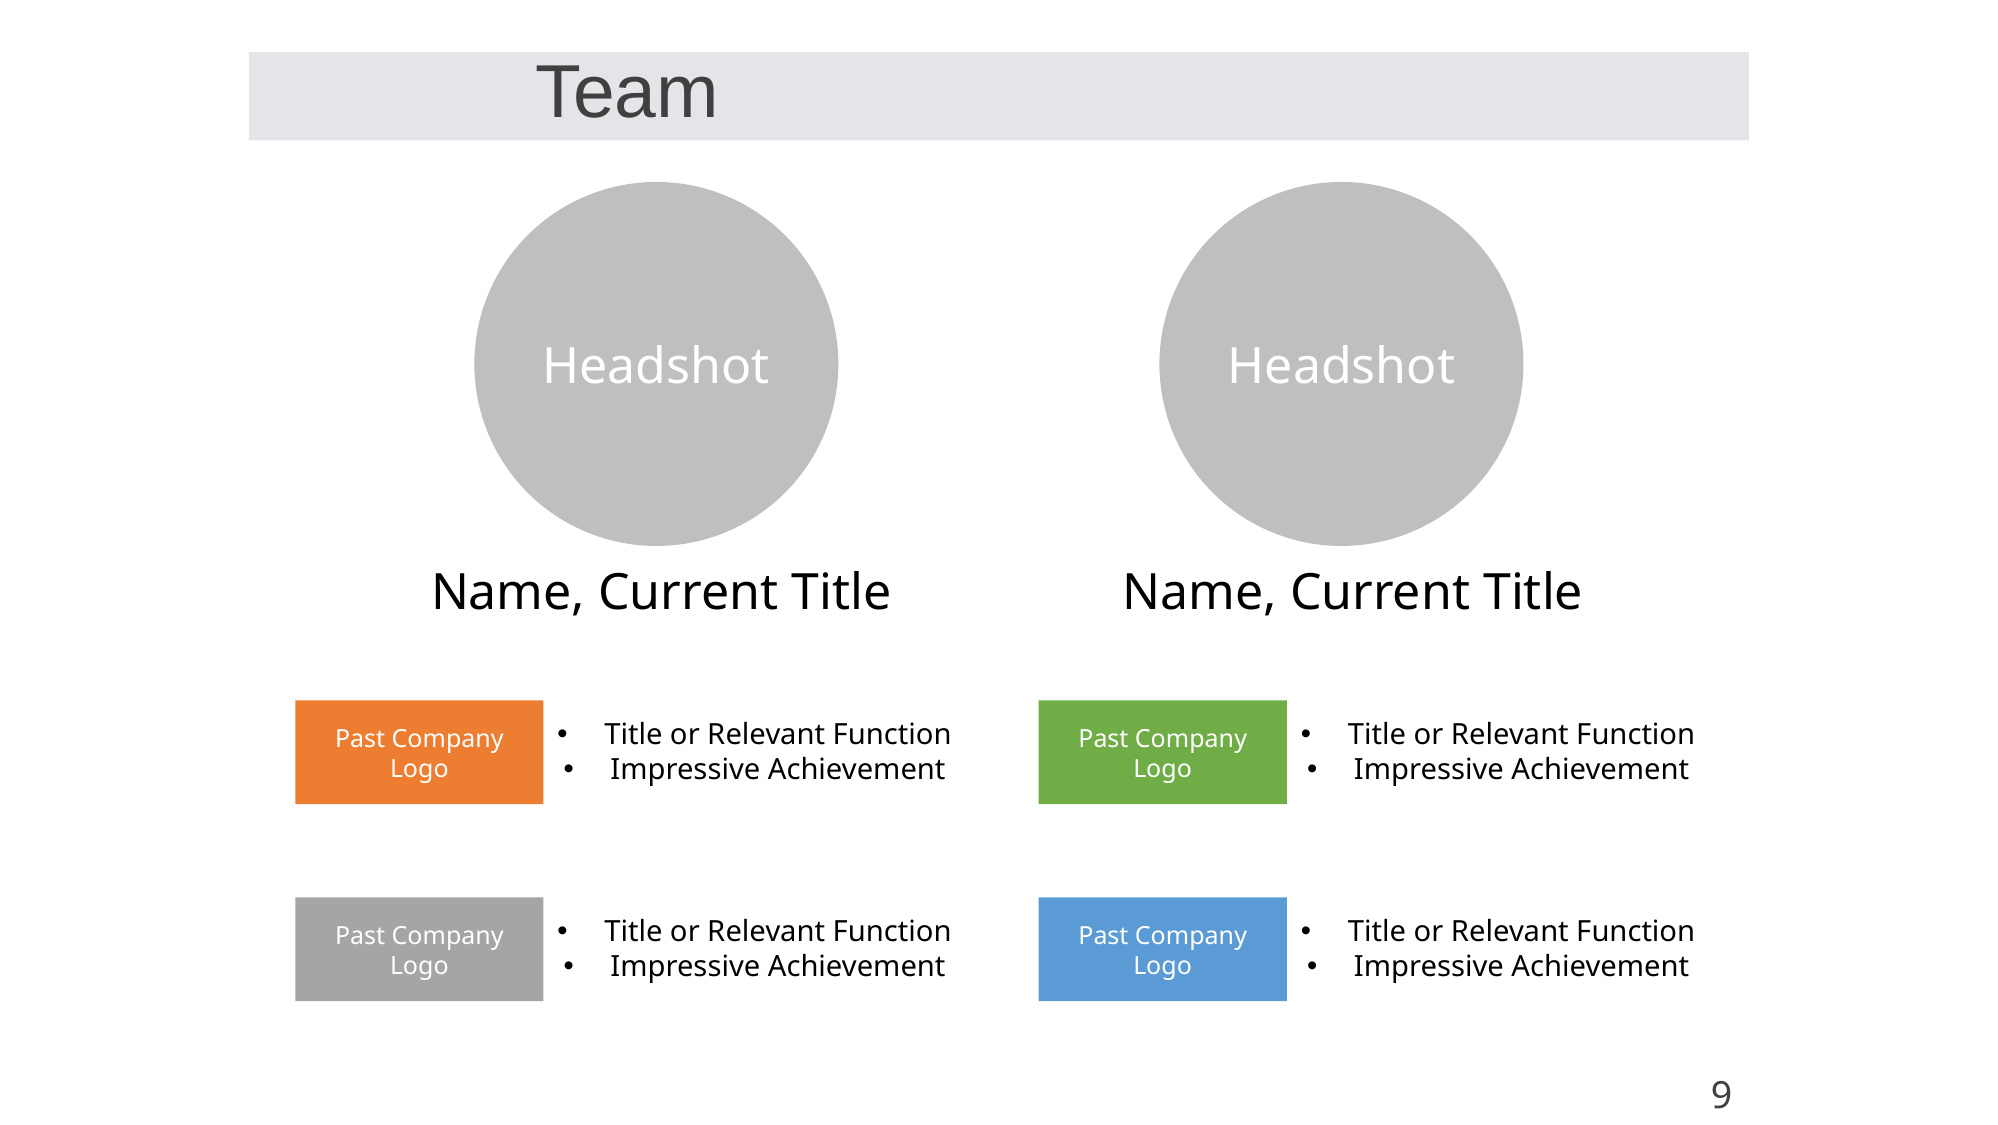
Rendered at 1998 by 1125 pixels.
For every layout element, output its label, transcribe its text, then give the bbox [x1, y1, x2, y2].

text_box Name, Current Title [1065, 552, 1641, 628]
text_box 9 [1695, 1063, 1748, 1124]
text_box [474, 181, 1524, 546]
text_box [295, 700, 1703, 1002]
list Team [520, 52, 1526, 141]
text_box [1526, 52, 1749, 141]
text_box Name, Current Title [374, 552, 949, 628]
text_box [248, 52, 520, 141]
